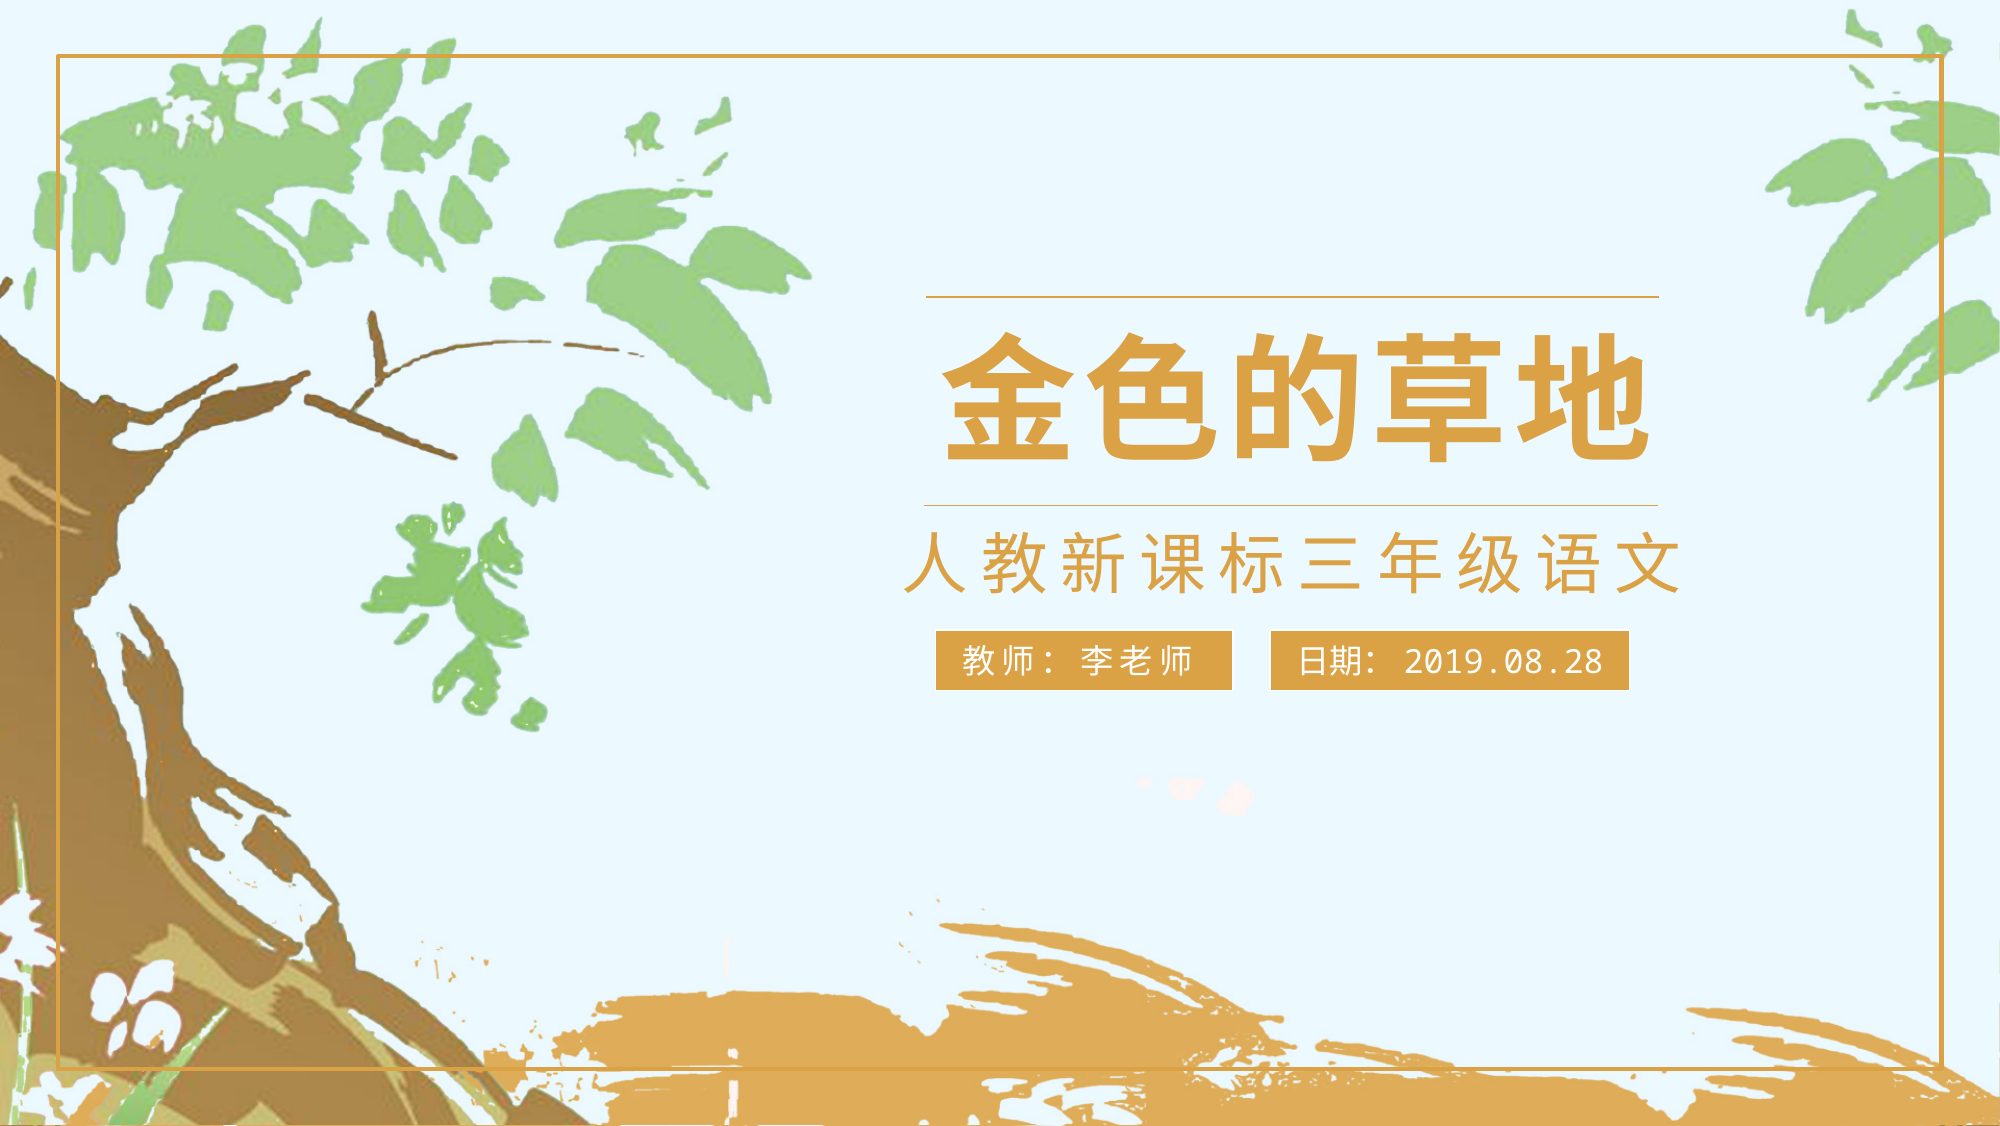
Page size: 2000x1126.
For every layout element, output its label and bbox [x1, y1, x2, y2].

picture [0, 0, 2000, 1126]
text_box [935, 629, 1630, 691]
text_box [880, 296, 1712, 506]
